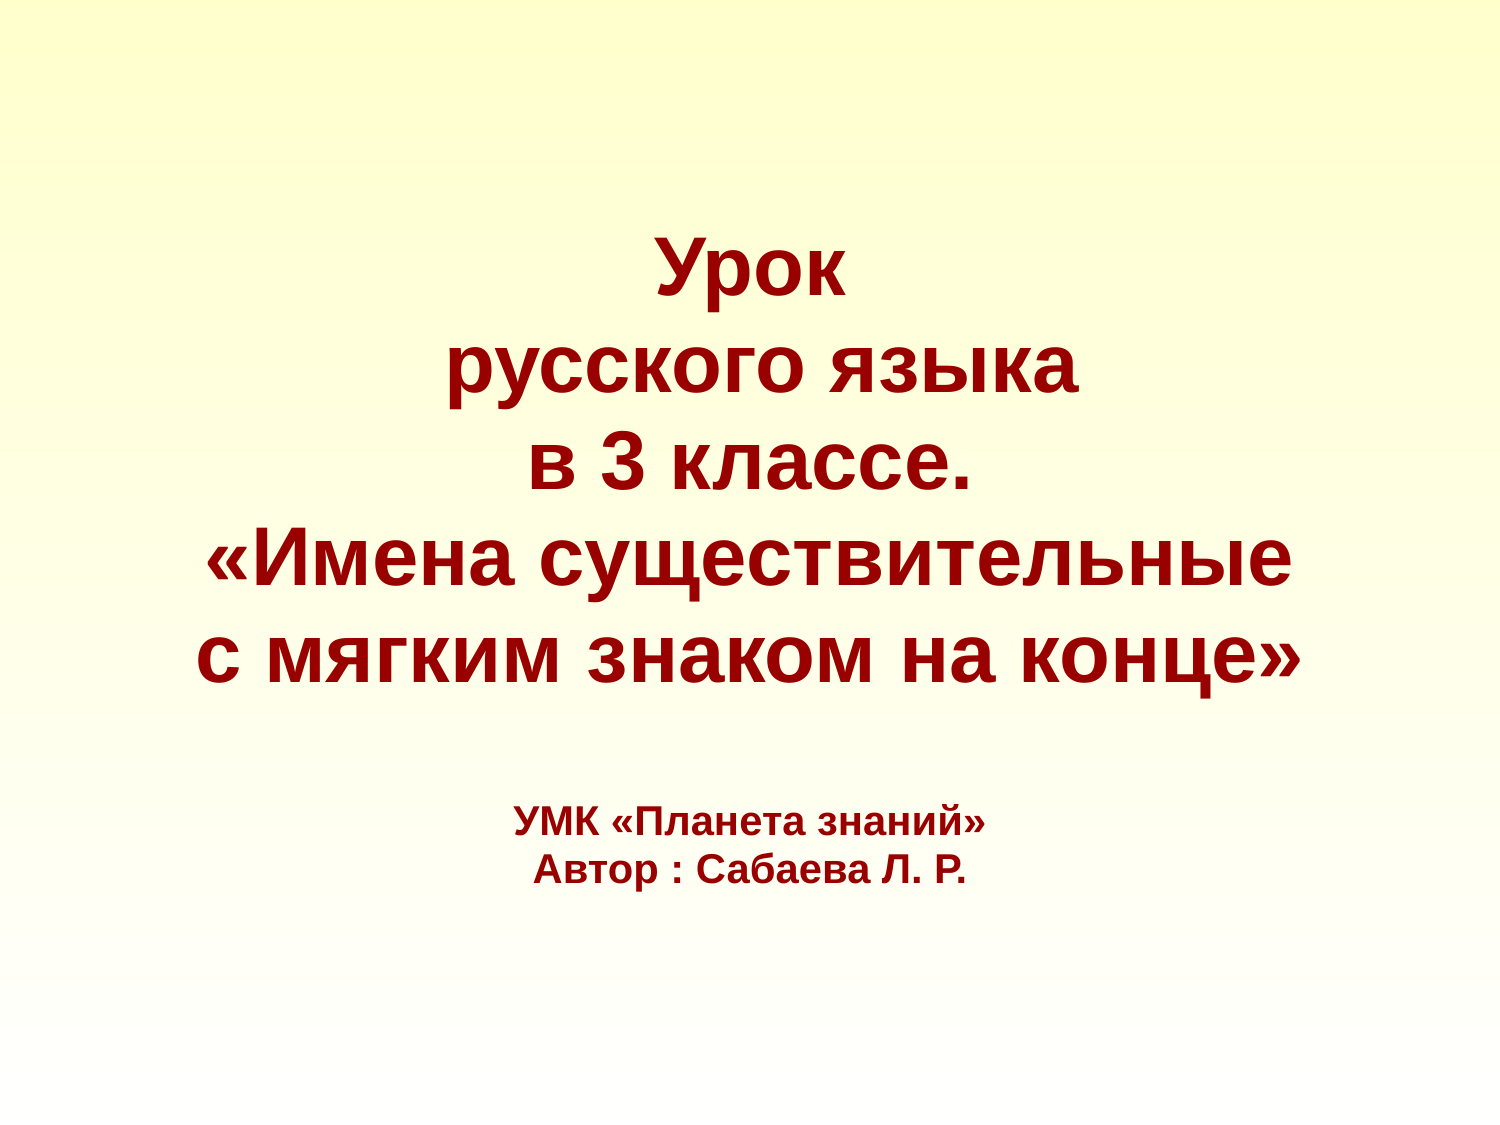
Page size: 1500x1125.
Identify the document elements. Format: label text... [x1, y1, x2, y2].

subtitle Урок русского языка в 3 классе. «Имена существительные с мягким знаком на конце» УМК «Планета знаний» Автор : Сабаева Л. Р. [0, 0, 1500, 1012]
